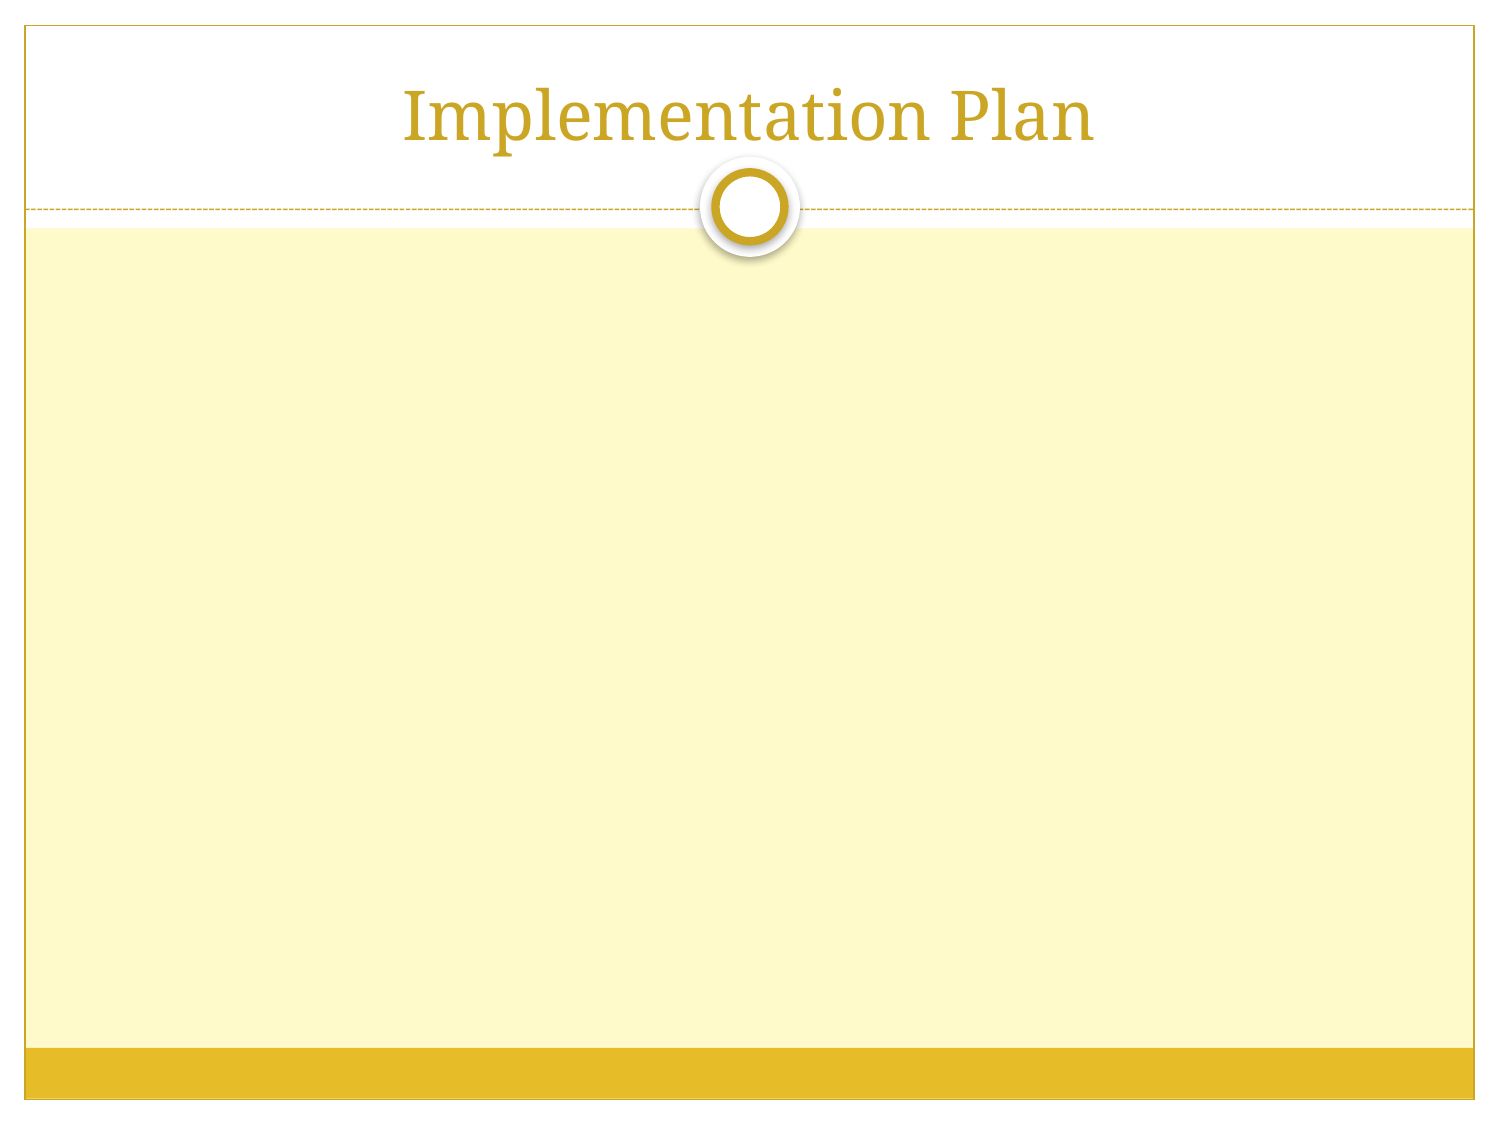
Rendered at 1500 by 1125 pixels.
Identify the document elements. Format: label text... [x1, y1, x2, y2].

title Implementation Plan [49, 37, 1450, 162]
